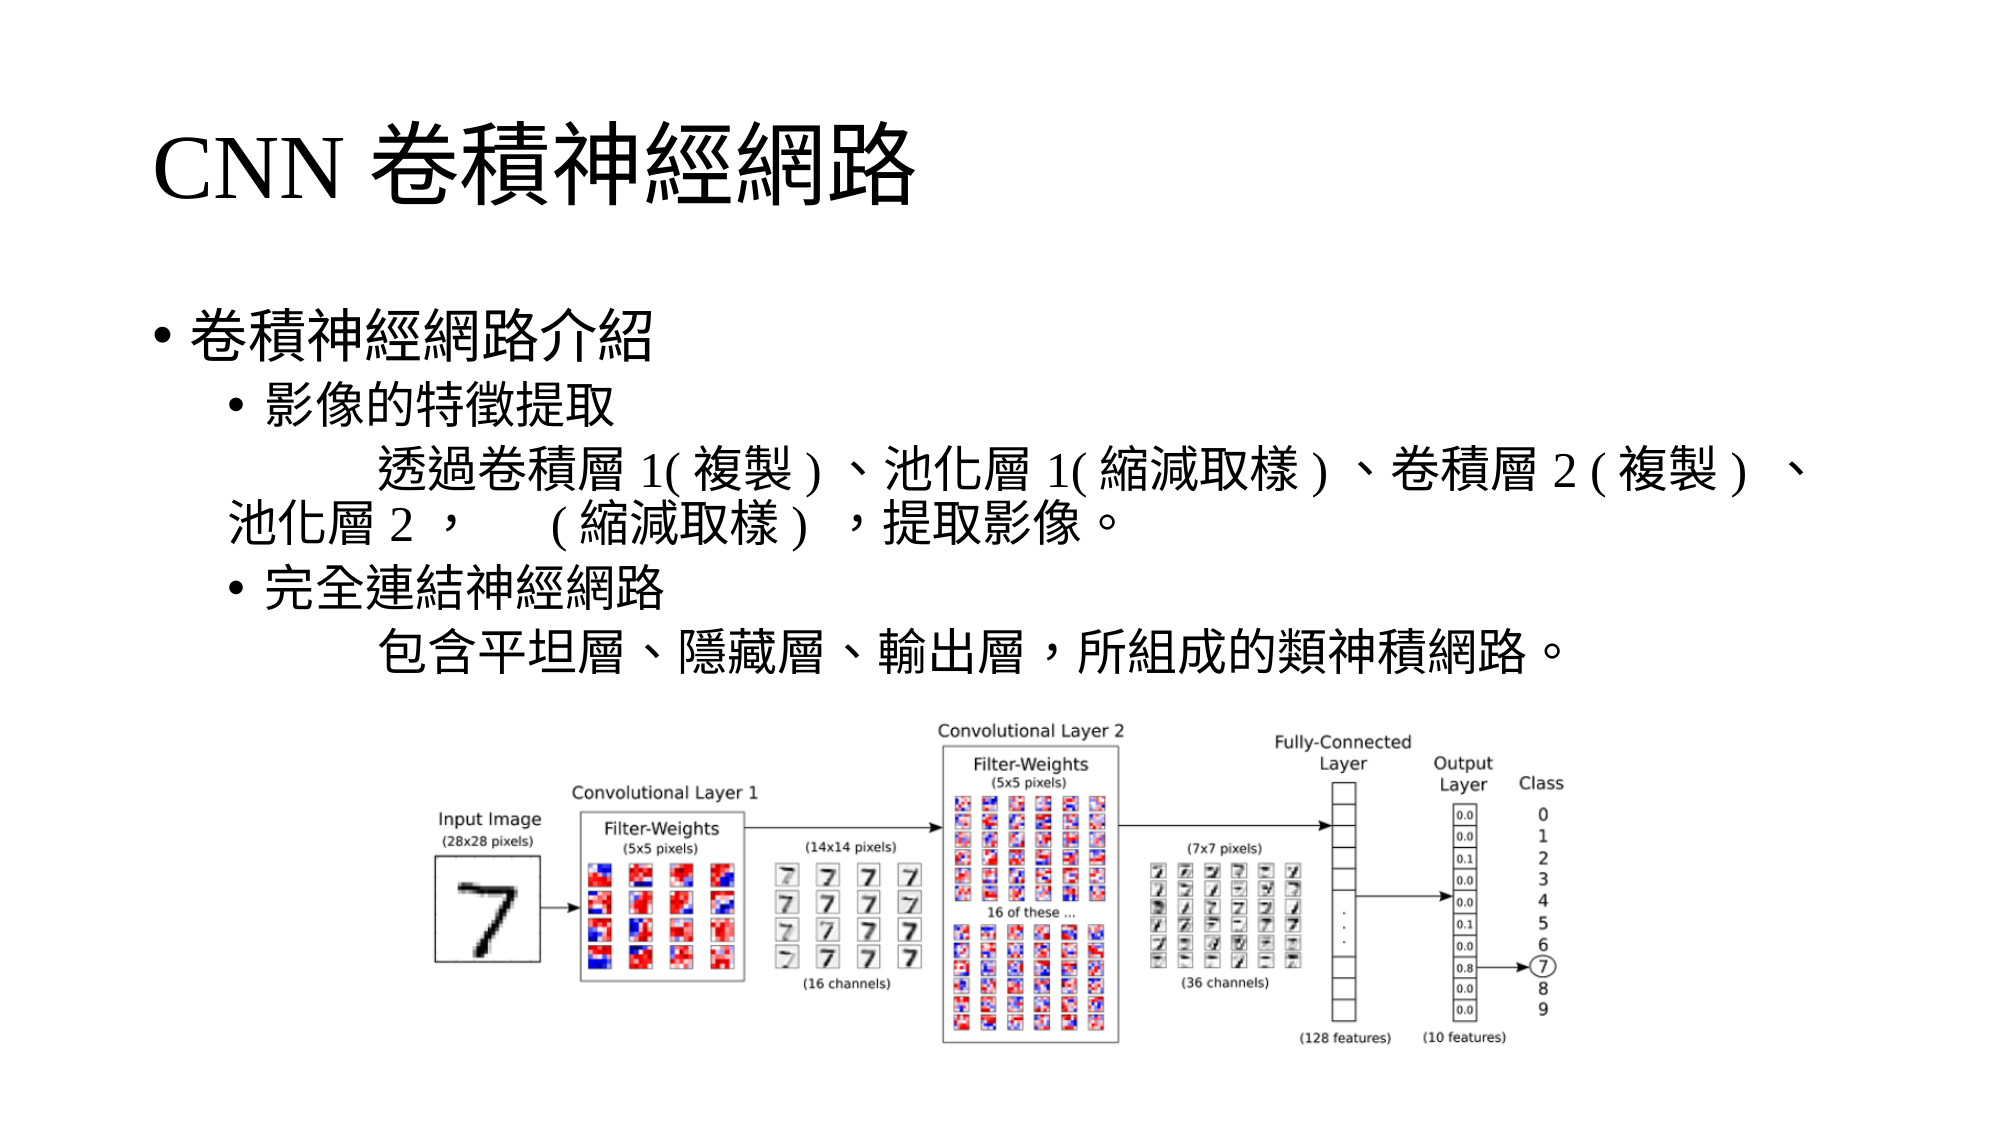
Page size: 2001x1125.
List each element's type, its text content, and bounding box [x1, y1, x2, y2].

picture [416, 704, 1584, 1066]
title CNN卷積神經網路 [137, 59, 1863, 278]
list 卷積神經網路介紹 影像的特徵提取 透過卷積層1(複製)、池化層1(縮減取樣)、卷積層2 (複製) 、池化層2， (縮減取樣) ，提取影像。 完全連結神經網路 包含平坦層、隱藏層、輸出層，所組成的類神積網路。 [137, 299, 1863, 1014]
